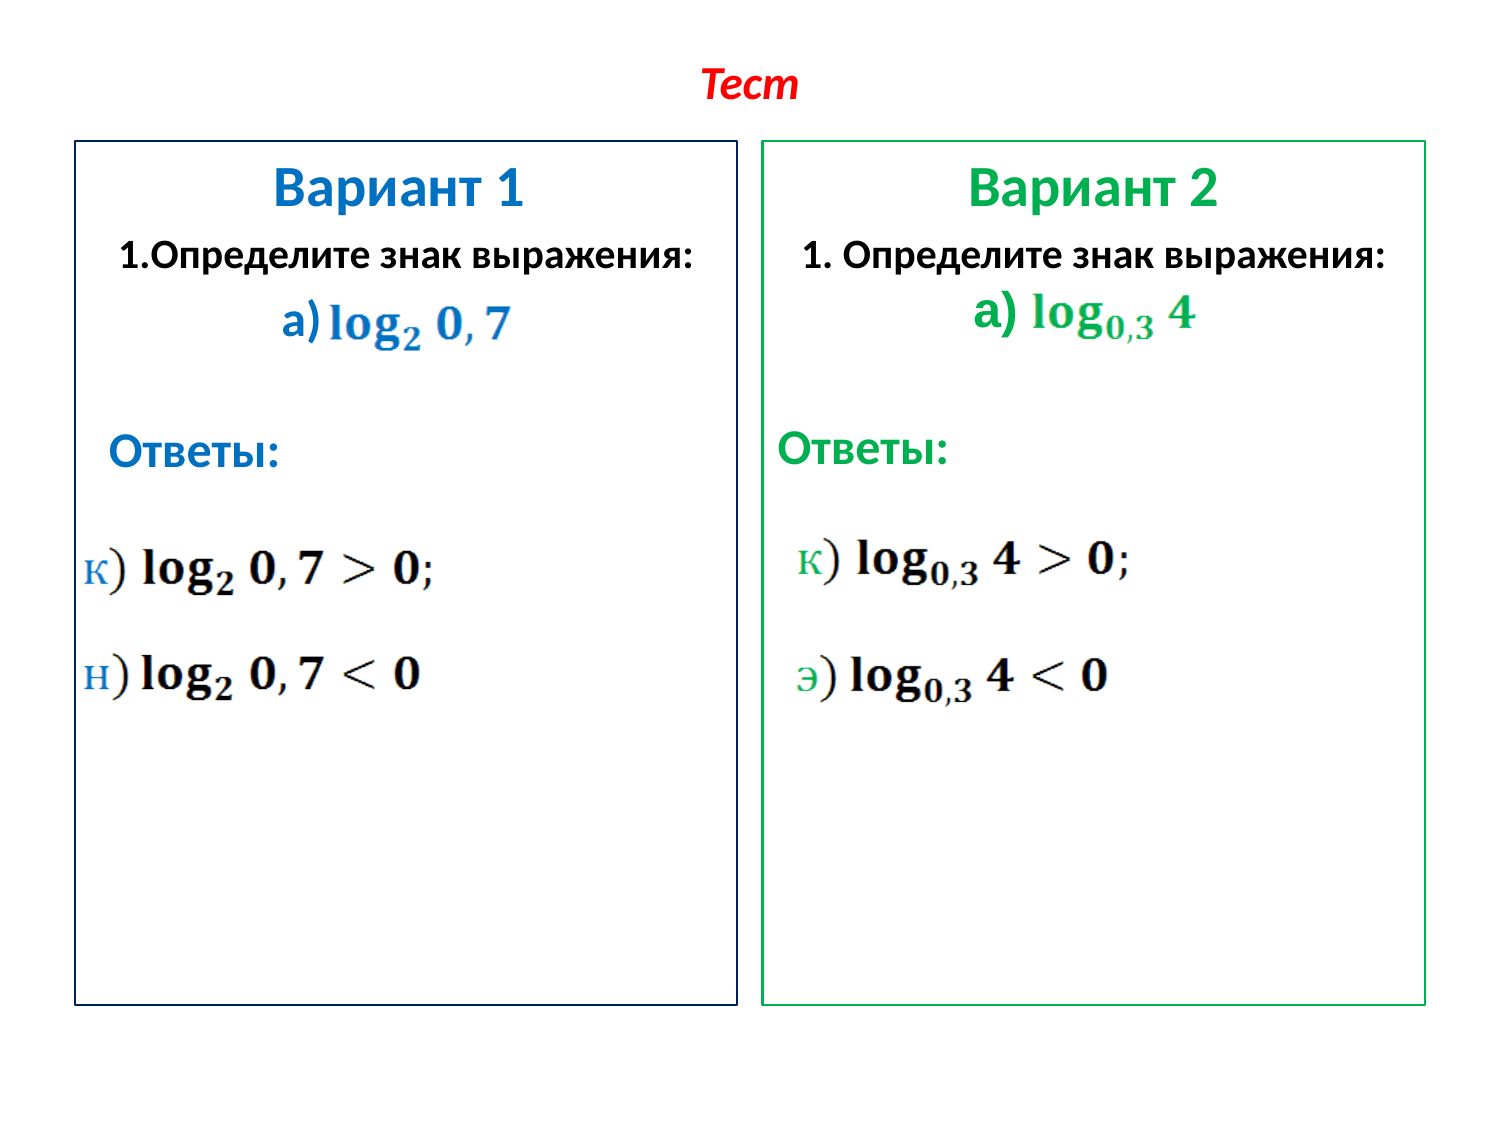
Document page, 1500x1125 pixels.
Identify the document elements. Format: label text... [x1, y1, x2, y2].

picture [81, 644, 422, 708]
picture [1031, 280, 1198, 349]
title Тест [75, 45, 1425, 118]
picture [327, 292, 513, 356]
text_box Ответы: [93, 410, 329, 486]
list Вариант 2 1. Определите знак выражения: Ответы: [762, 140, 1425, 1005]
picture [796, 527, 1130, 595]
text_box а) [902, 269, 1079, 345]
picture [796, 644, 1112, 712]
picture [81, 538, 434, 602]
list Вариант 1 1.Определите знак выражения: а) [75, 140, 738, 1005]
